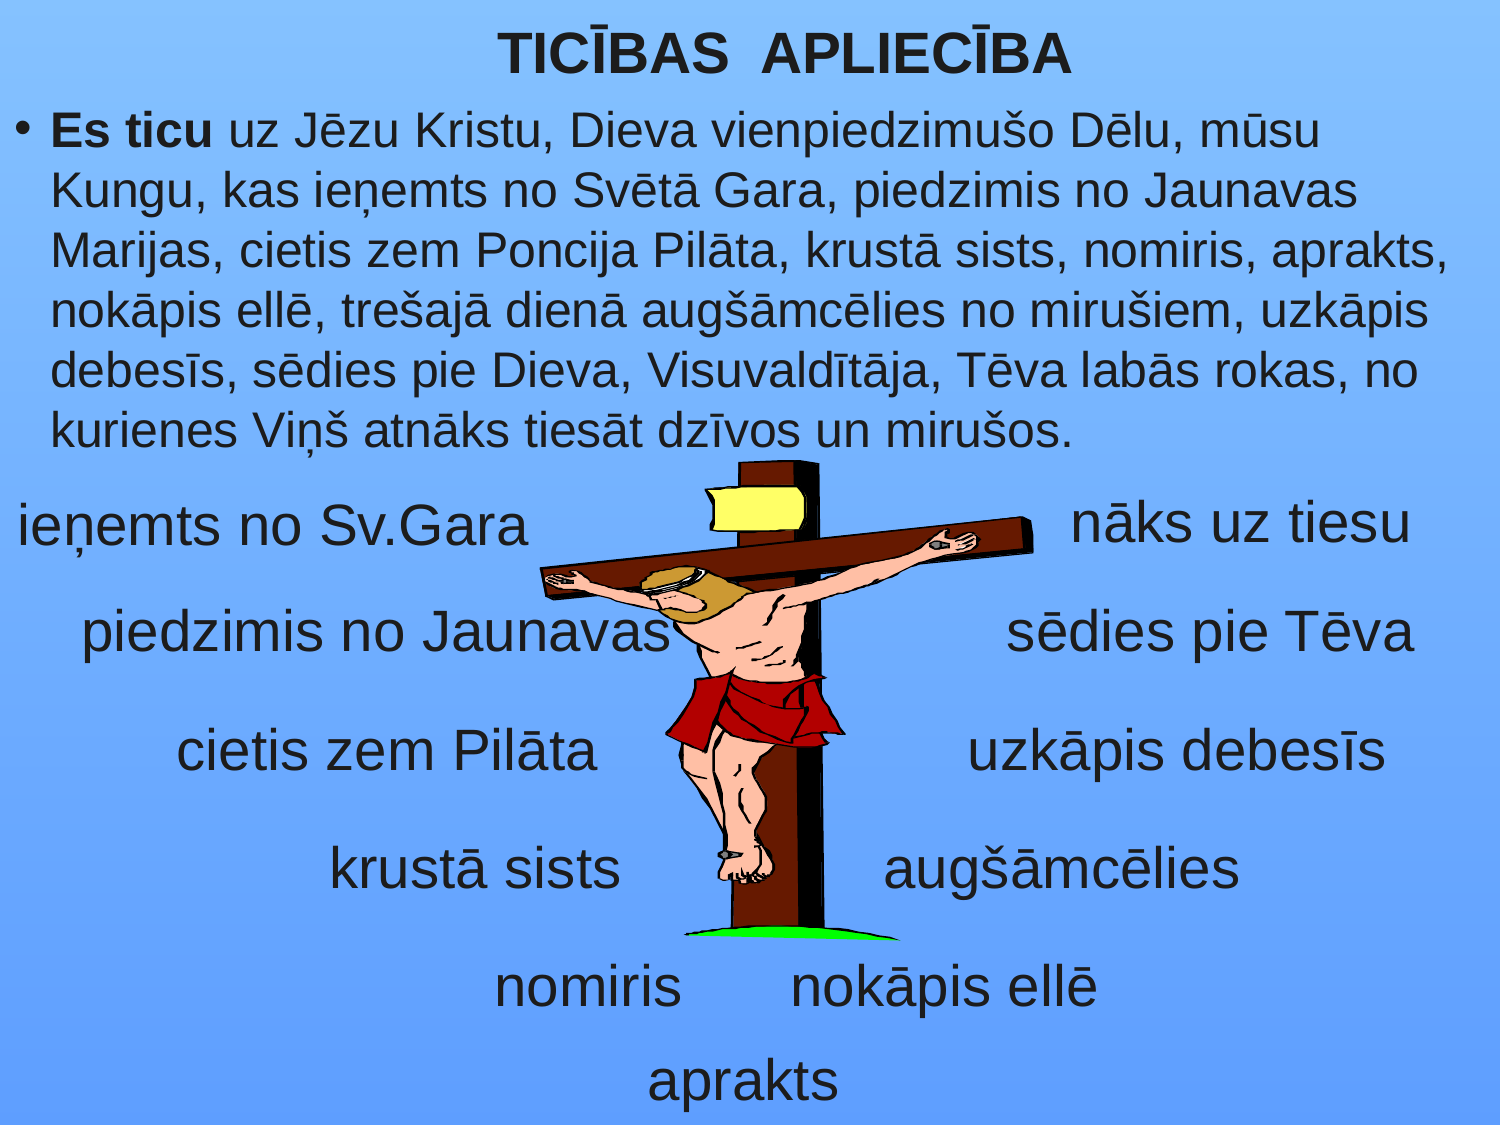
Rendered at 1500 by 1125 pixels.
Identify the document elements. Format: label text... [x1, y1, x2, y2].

text_box nomiris [479, 940, 698, 1026]
text_box cietis zem Pilāta [161, 704, 532, 789]
text_box Es ticu uz Jēzu Kristu, Dieva vienpiedzimušo Dēlu, mūsu Kungu, kas ieņemts no Svētā Gara, piedzimis no Jaunavas Marijas, cietis zem Poncija Pilāta, krustā sists, nomiris, aprakts, nokāpis ellē, trešajā dienā augšāmcēlies no mirušiem, uzkāpis debesīs, sēdies pie Dieva, Visuvaldītāja, Tēva labās rokas, no kurienes Viņš atnāks tiesāt dzīvos un mirušos. [0, 89, 1500, 465]
picture [537, 460, 1034, 941]
text_box Ticības apliecība [482, 7, 1089, 93]
text_box augšāmcēlies [1038, 822, 1256, 908]
text_box sēdies pie Tēva [1038, 586, 1500, 671]
text_box nokāpis ellē [775, 940, 1114, 1026]
text_box krustā sists [314, 822, 532, 908]
text_box piedzimis no Jaunavas [66, 586, 532, 671]
text_box uzkāpis debesīs [1038, 704, 1402, 789]
text_box nāks uz tiesu [1038, 476, 1500, 562]
text_box aprakts [633, 1035, 855, 1120]
text_box ieņemts no Sv.Gara [2, 479, 532, 565]
